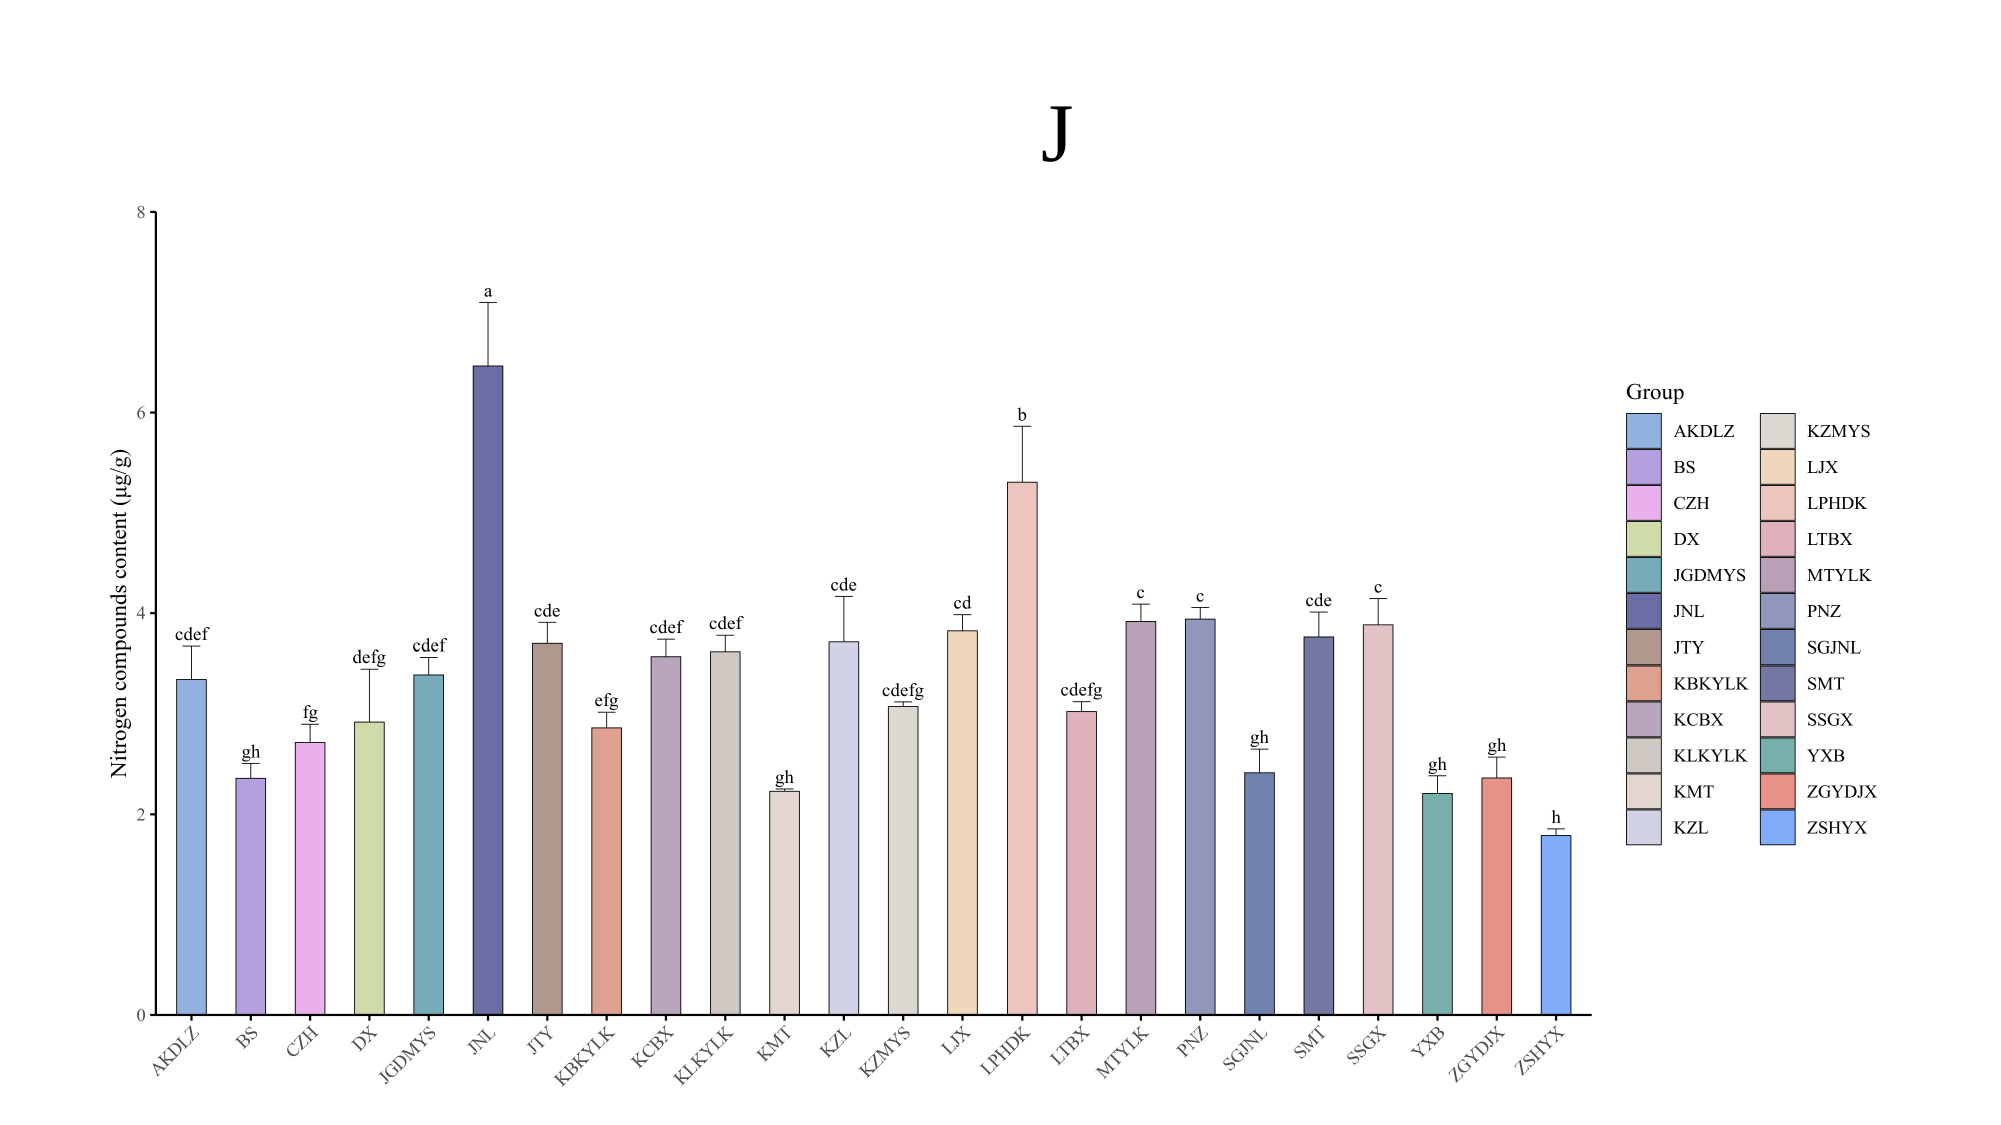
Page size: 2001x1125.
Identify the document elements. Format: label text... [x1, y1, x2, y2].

picture [99, 200, 1901, 1102]
title J [265, 12, 1851, 187]
